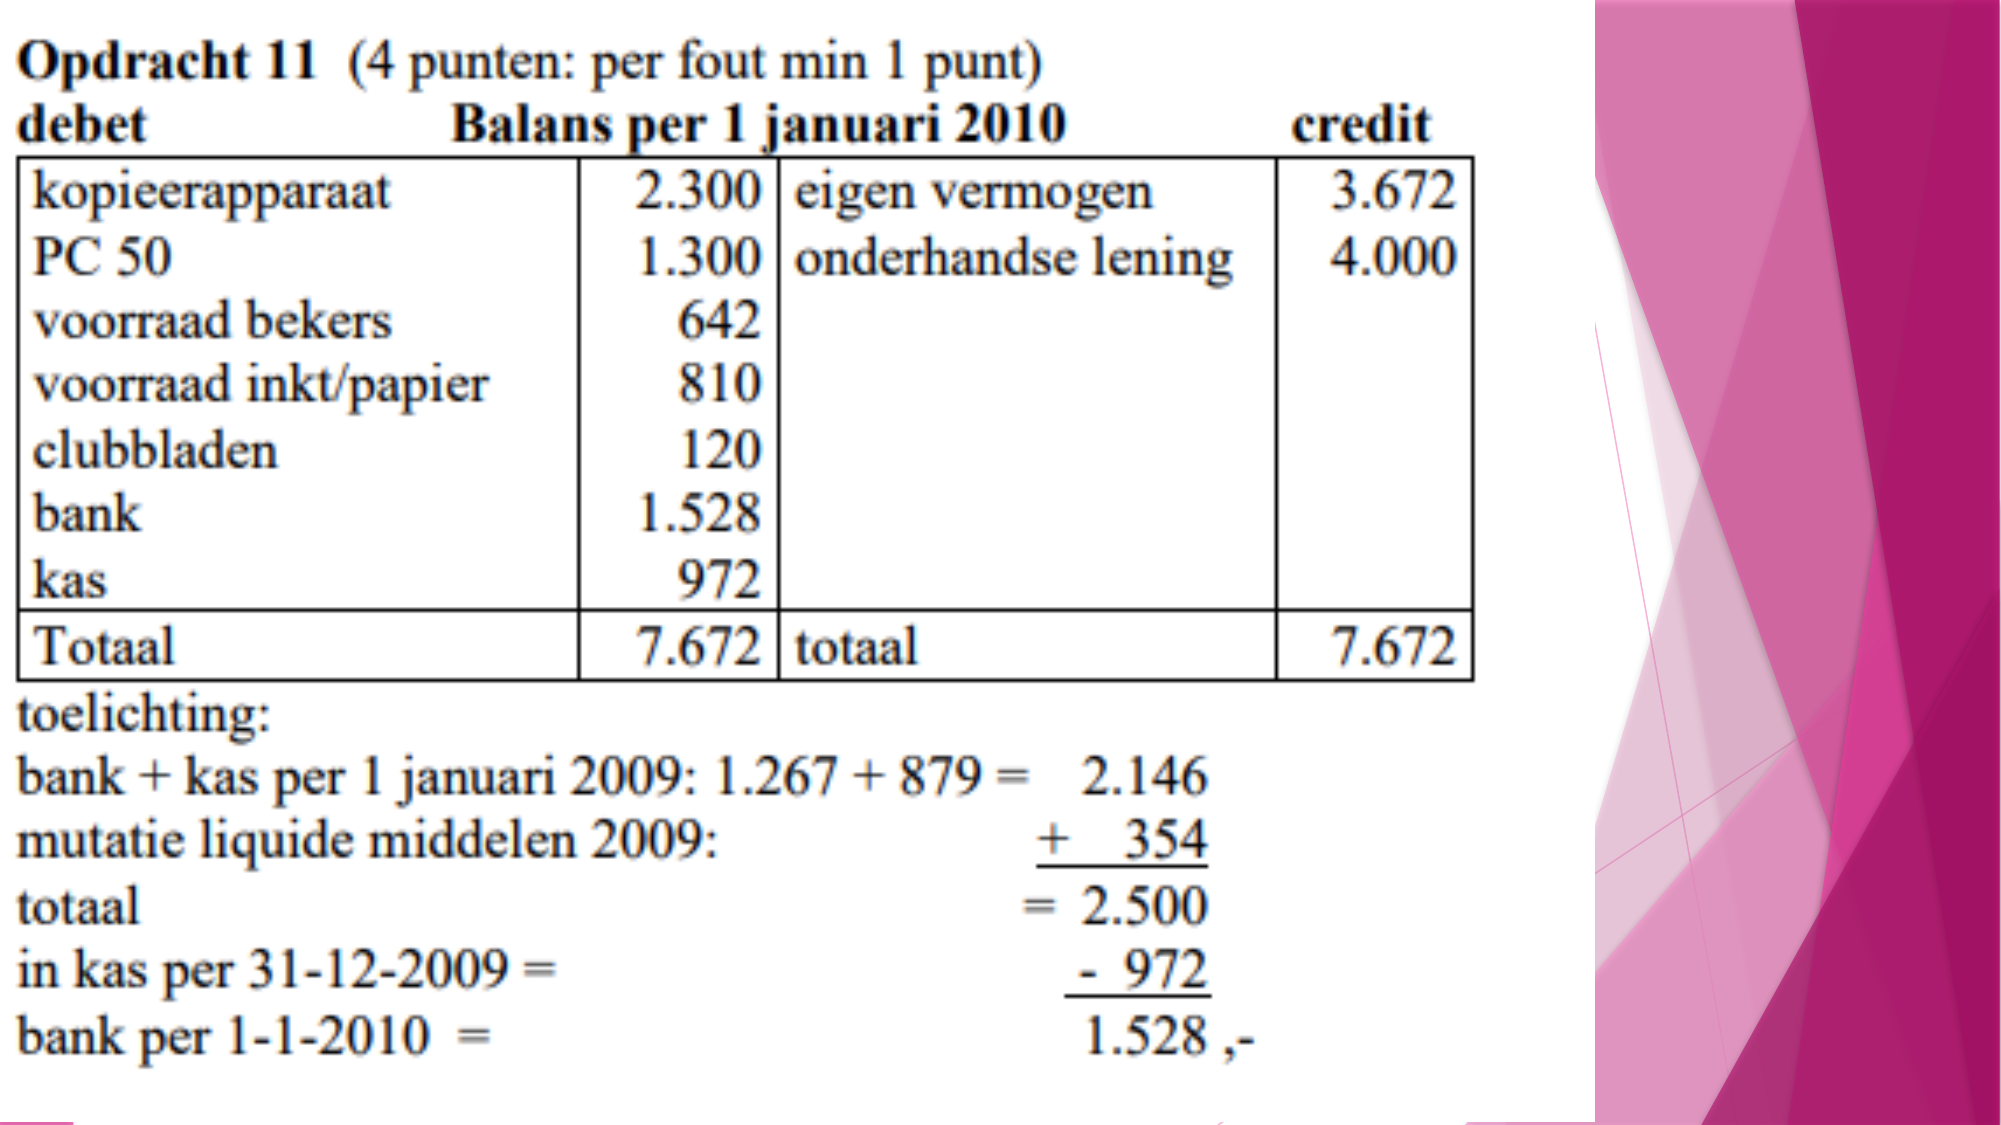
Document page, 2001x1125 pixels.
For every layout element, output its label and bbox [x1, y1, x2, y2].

picture [0, 0, 1596, 1122]
